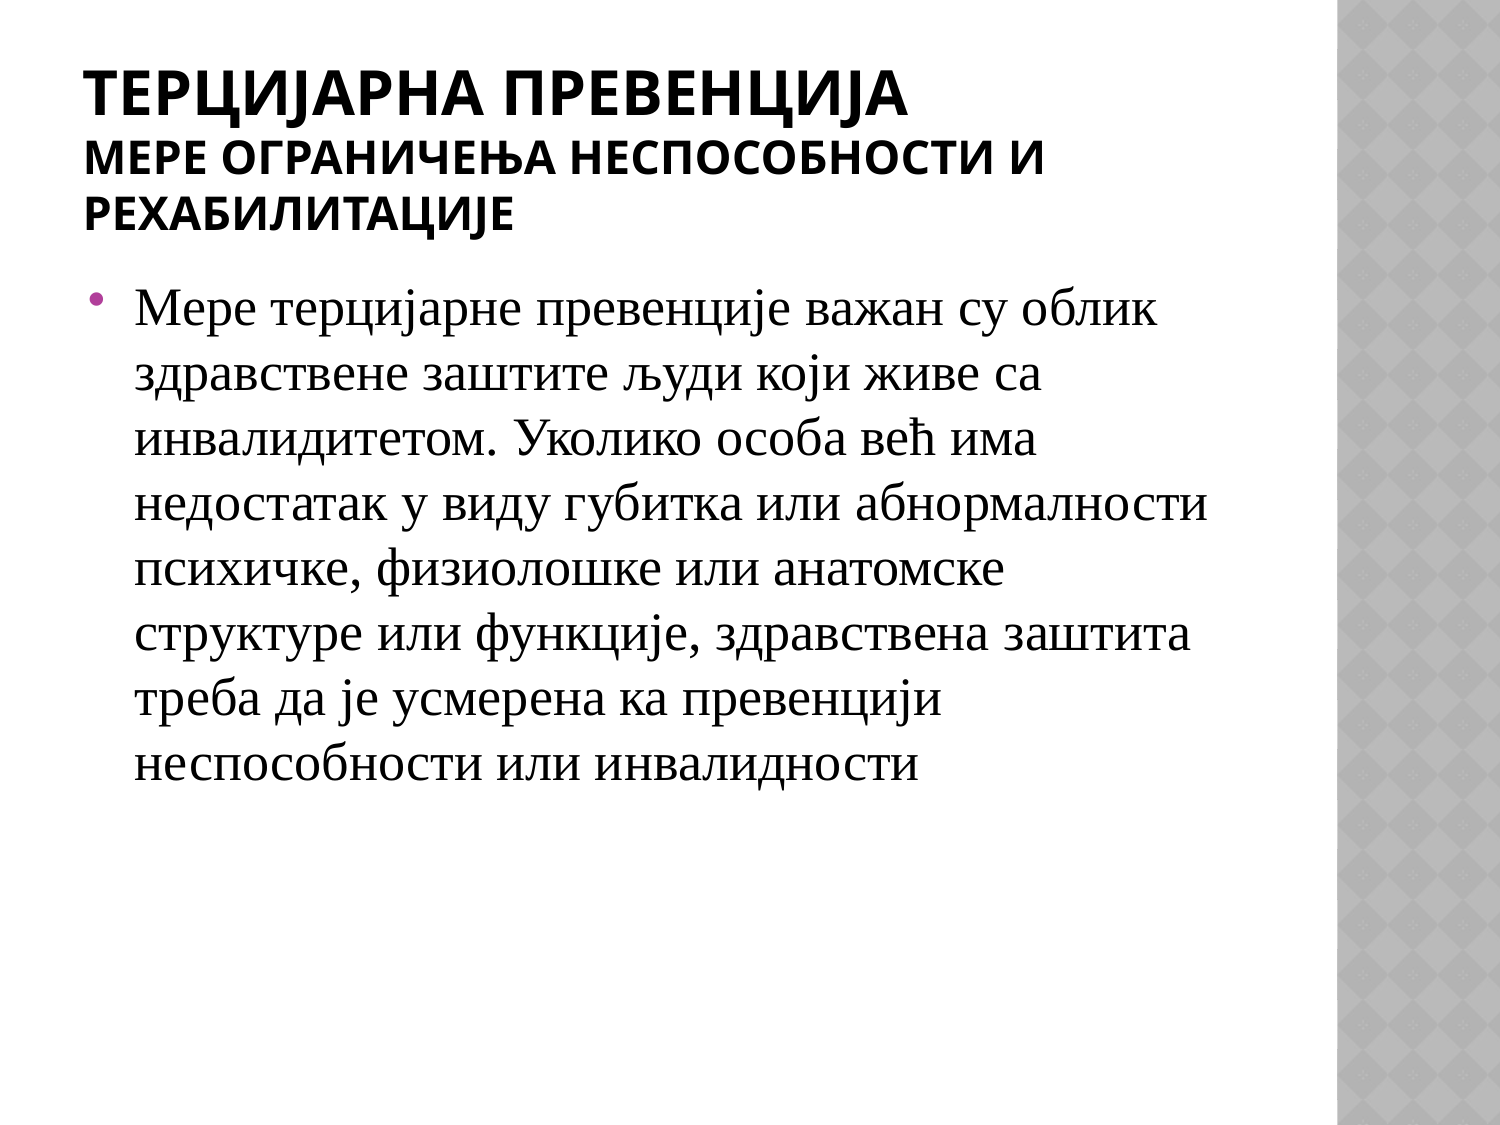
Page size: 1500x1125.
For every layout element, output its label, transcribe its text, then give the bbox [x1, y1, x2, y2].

list Мере терцијарне превенције важан су облик здравствене заштите људи који живе са инвалидитетом. Уколико особа већ има недостатак у виду губитка или абнормалности психичке, физиолошке или анатомске структуре или функције, здравствена заштита треба да је усмерена ка превенцији неспособности или инвалидности [75, 264, 1263, 1059]
title Терцијарна превенција мере ограничења неспособности и рехабилитације [75, 52, 1263, 240]
